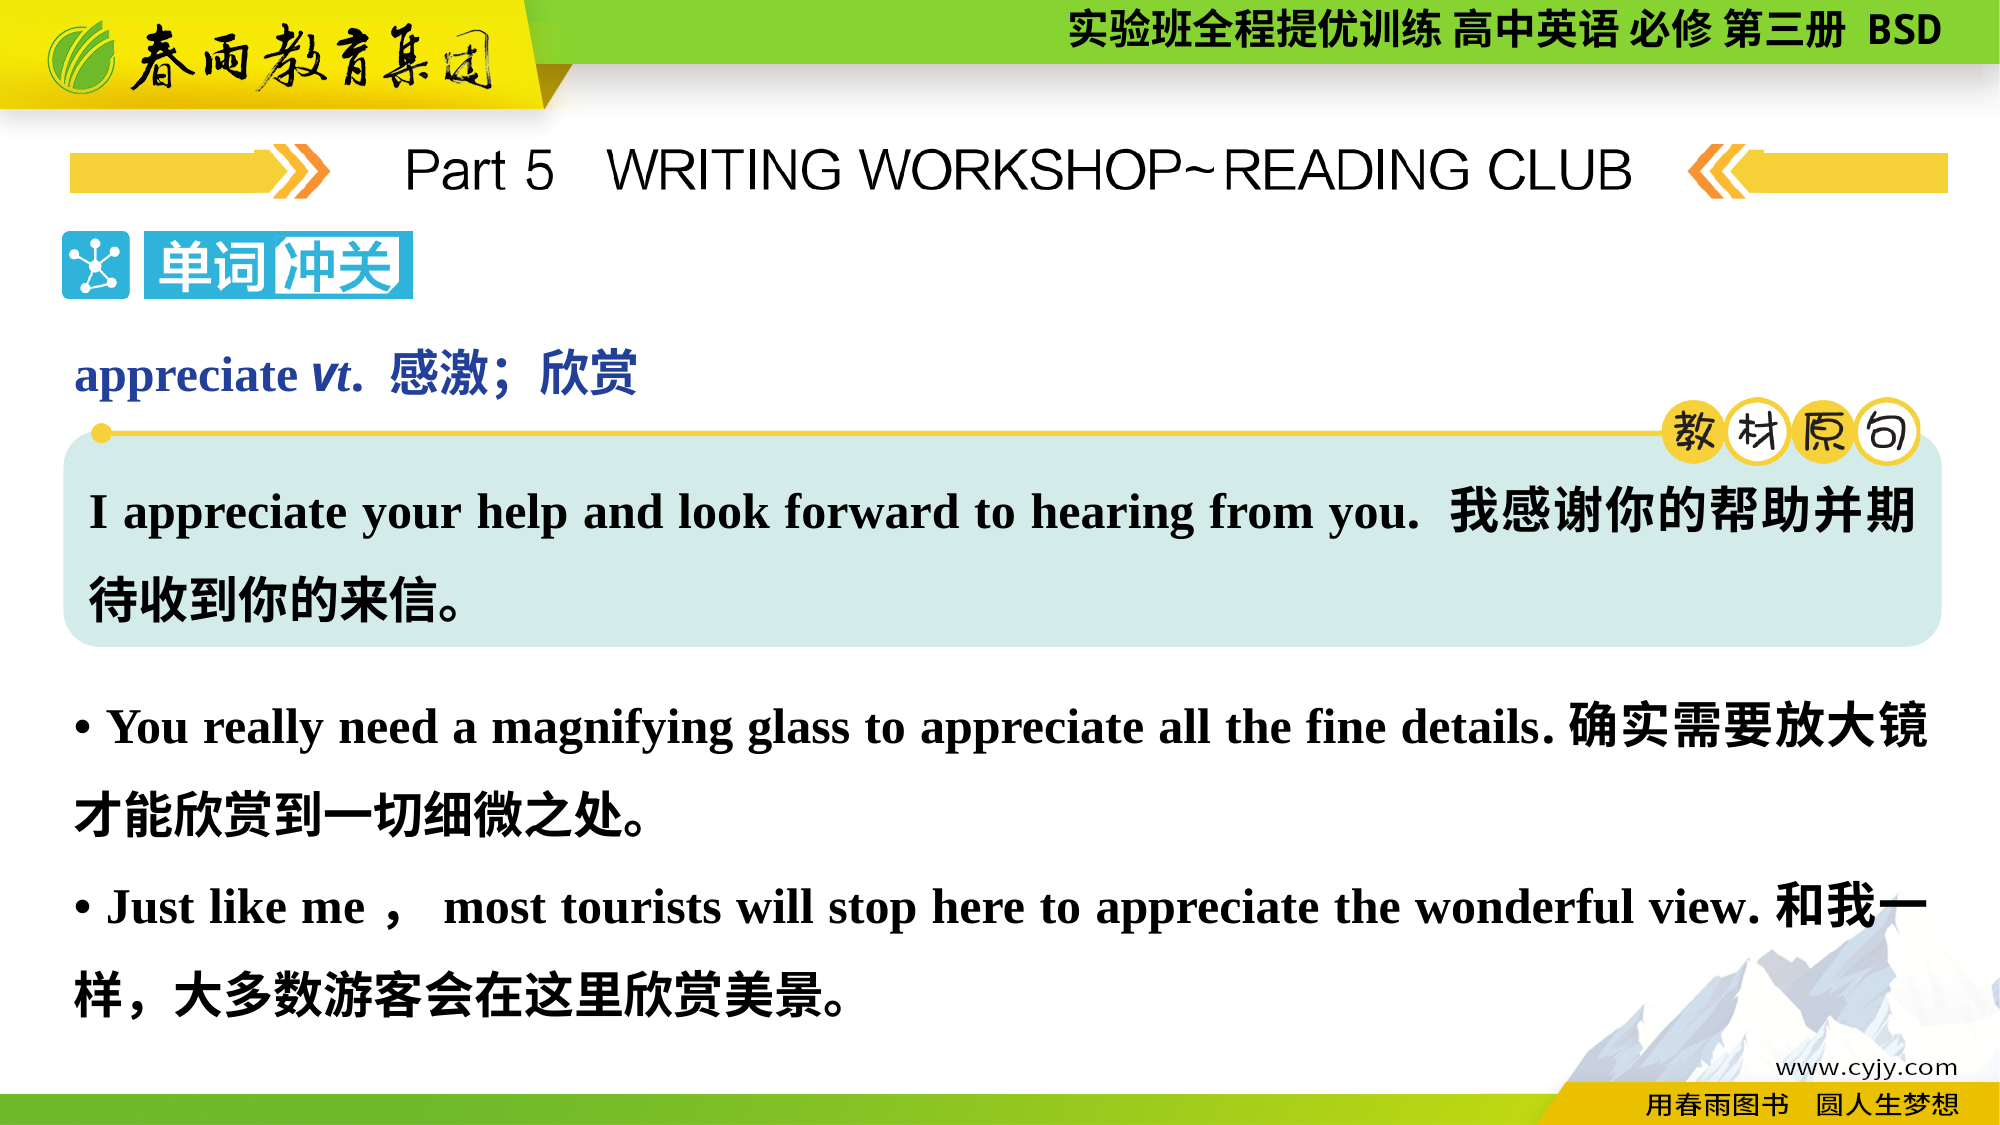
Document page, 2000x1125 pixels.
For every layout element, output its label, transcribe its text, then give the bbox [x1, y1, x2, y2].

text_box I appreciate your help and look forward to hearing from you. 我感谢你的帮助并期待收到你的来信。 [63, 434, 1942, 647]
text_box • You really need a magnifying glass to appreciate all the fine details.确实需要放大镜才能欣赏到一切细微之处。 • Just like me，most tourists will stop here to appreciate the wonderful view.和我一样，大多数游客会在这里欣赏美景。 [59, 656, 1944, 1031]
picture [0, 0, 2000, 1125]
list appreciate vt. 感激；欣赏 [59, 304, 1944, 411]
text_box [90, 396, 1921, 496]
